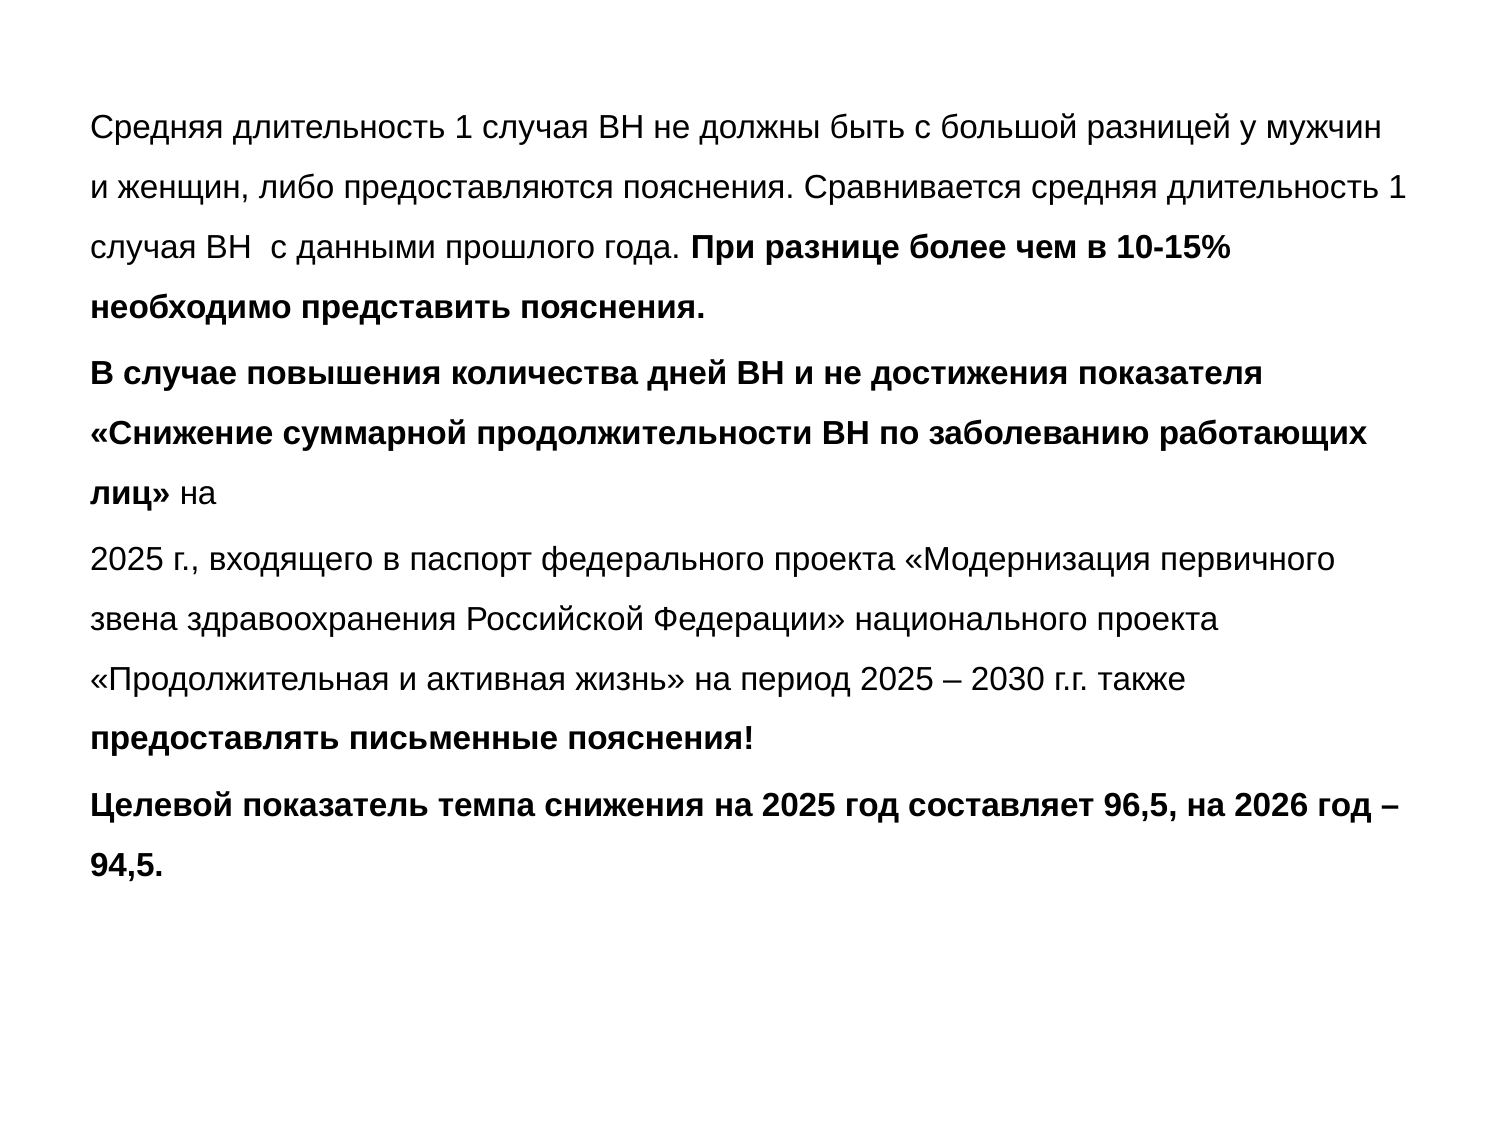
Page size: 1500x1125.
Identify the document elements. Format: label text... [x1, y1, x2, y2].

list Средняя длительность 1 случая ВН не должны быть с большой разницей у мужчин и женщин, либо предоставляются пояснения. Сравнивается средняя длительность 1 случая ВН с данными прошлого года. При разнице более чем в 10-15% необходимо представить пояснения. В случае повышения количества дней ВН и не достижения показателя «Снижение суммарной продолжительности ВН по заболеванию работающих лиц» на 2025 г., входящего в паспорт федерального проекта «Модернизация первичного звена здравоохранения Российской Федерации» национального проекта «Продолжительная и активная жизнь» на период 2025 – 2030 г.г. также предоставлять письменные пояснения! Целевой показатель темпа снижения на 2025 год составляет 96,5, на 2026 год – 94,5. [75, 78, 1425, 963]
